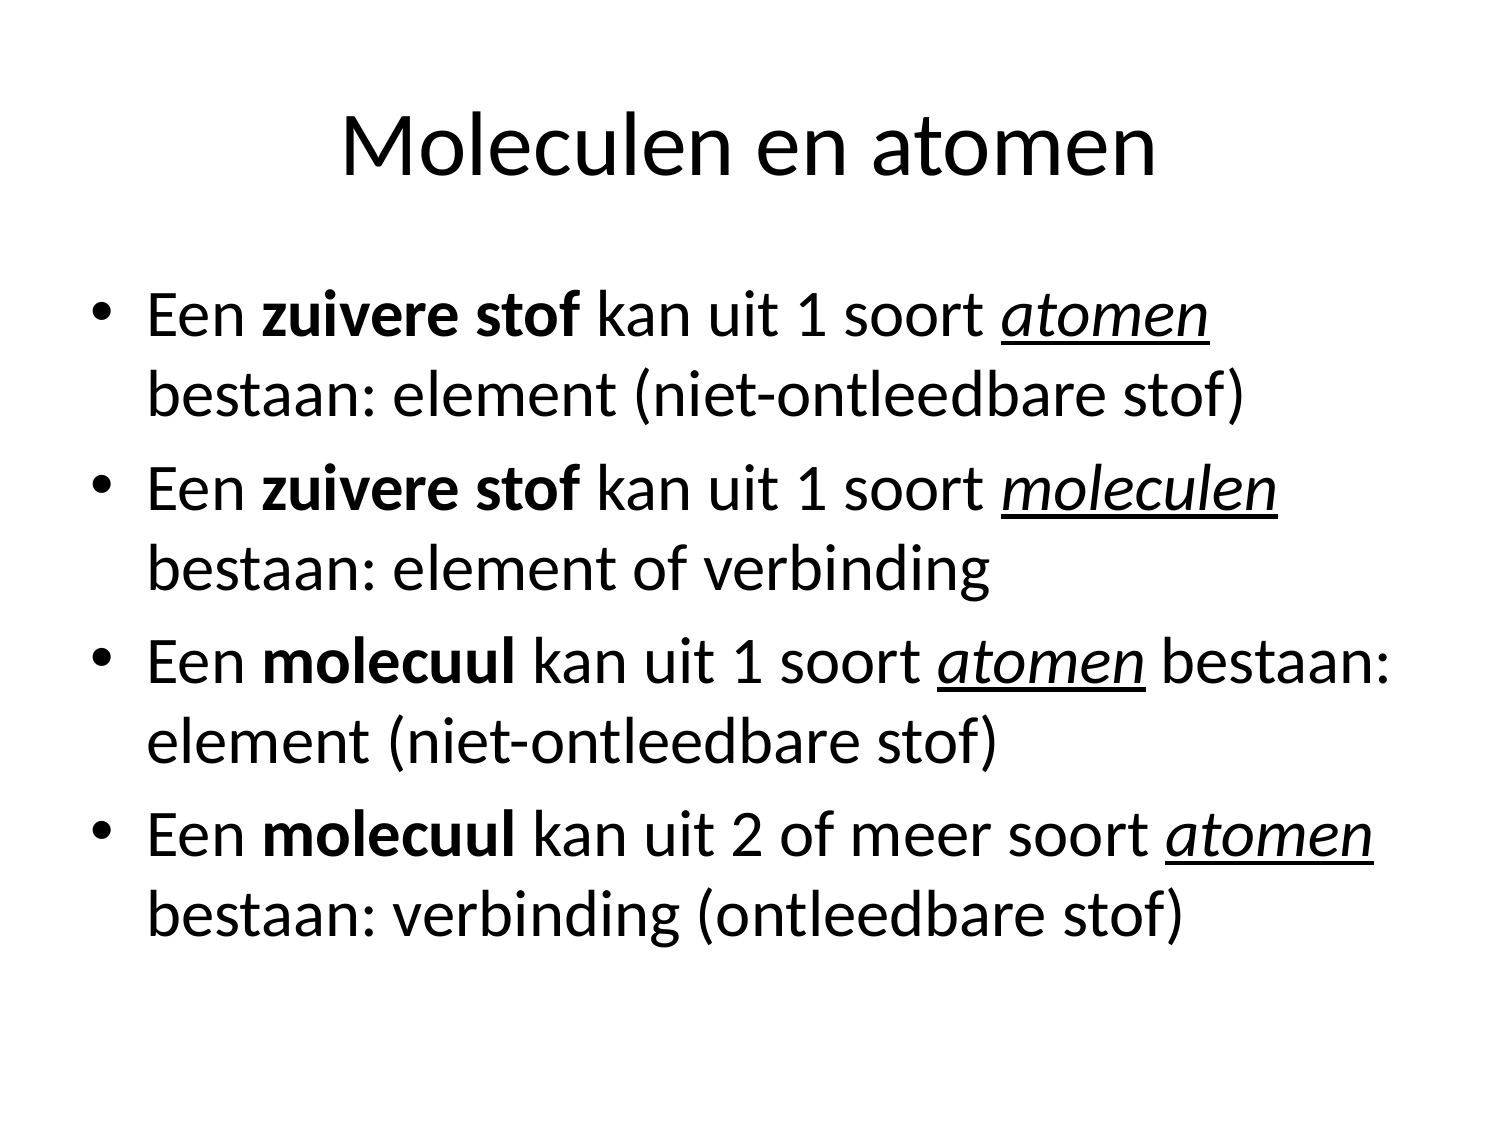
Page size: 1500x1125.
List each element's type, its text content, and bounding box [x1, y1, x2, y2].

title Moleculen en atomen [75, 45, 1425, 233]
list Een zuivere stof kan uit 1 soort atomen bestaan: element (niet-ontleedbare stof) Een zuivere stof kan uit 1 soort moleculen bestaan: element of verbinding Een molecuul kan uit 1 soort atomen bestaan: element (niet-ontleedbare stof) Een molecuul kan uit 2 of meer soort atomen bestaan: verbinding (ontleedbare stof) [75, 262, 1425, 1005]
